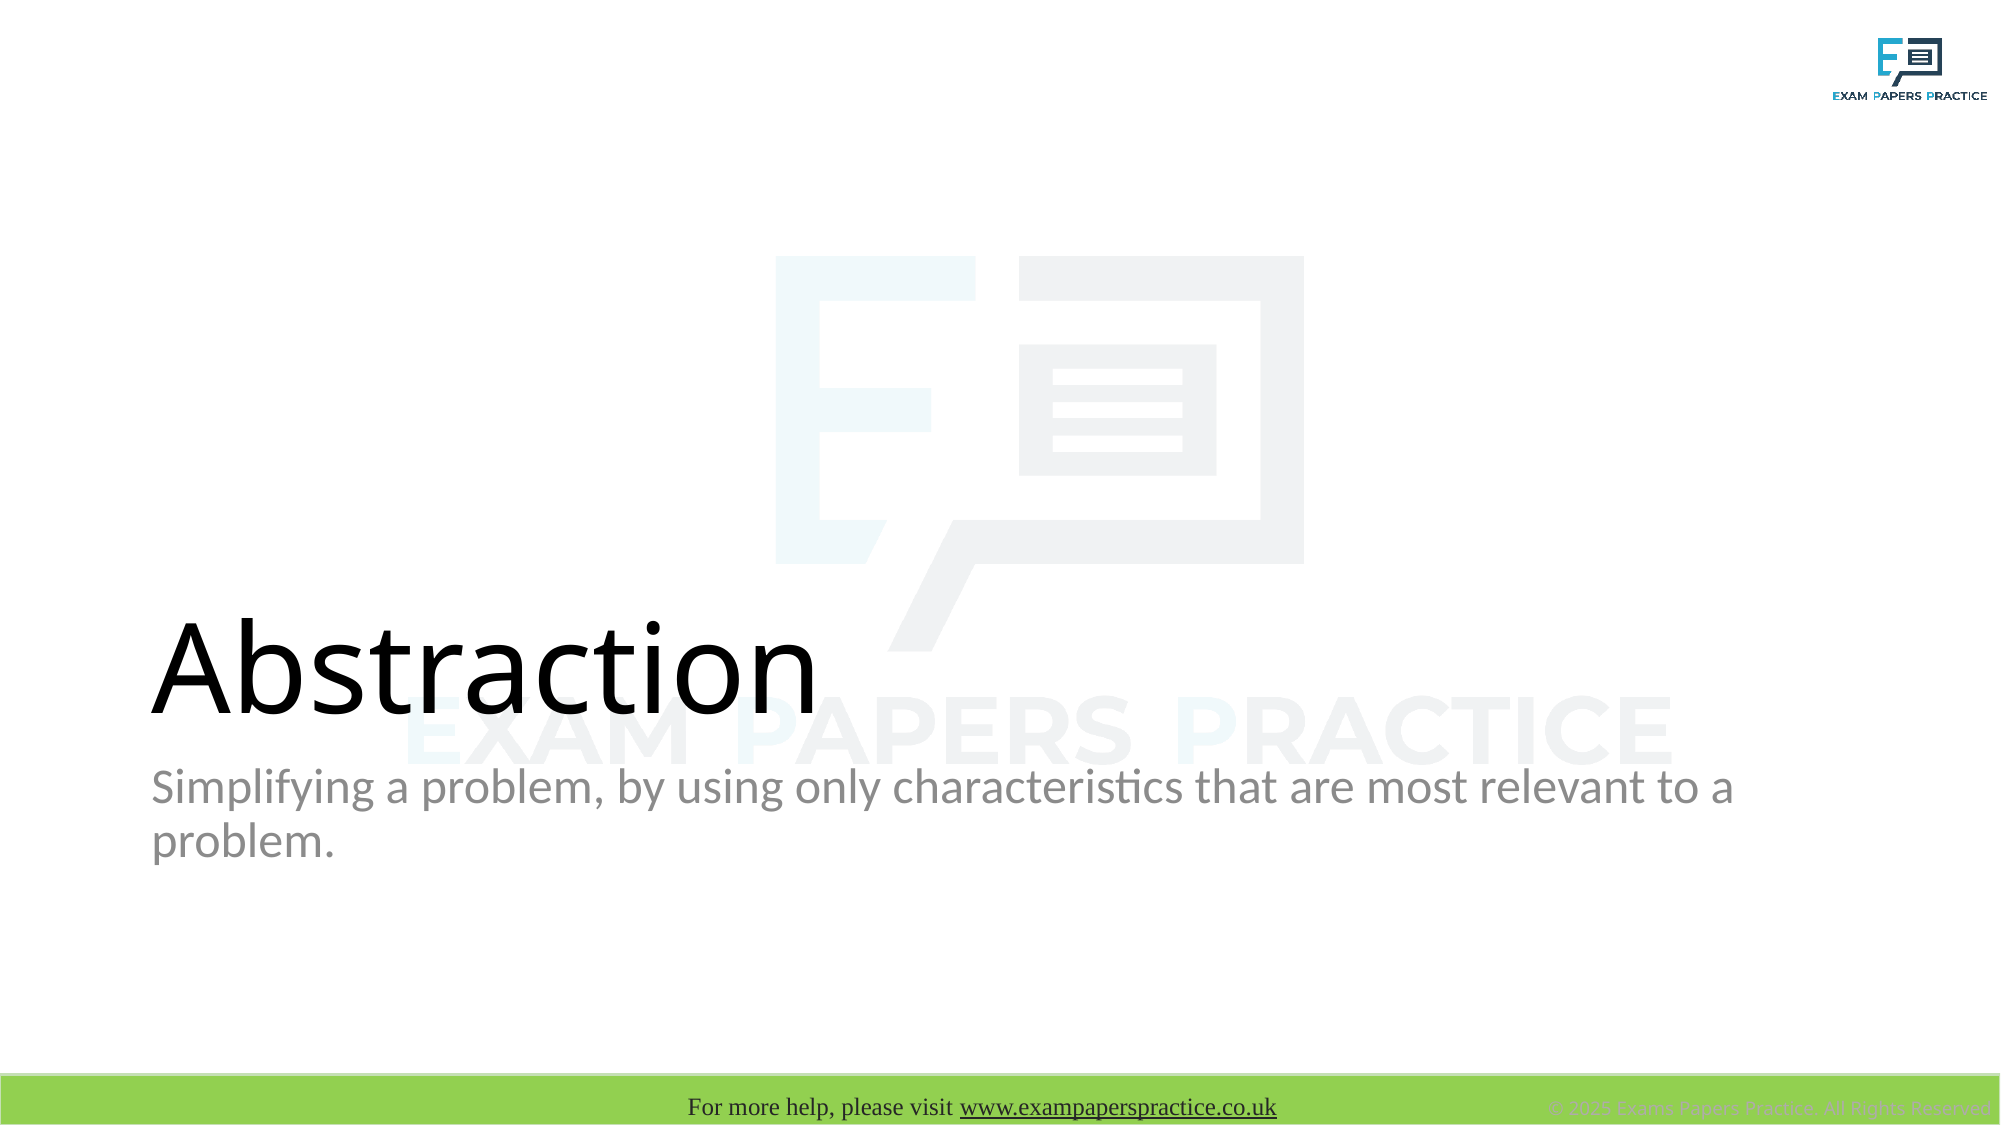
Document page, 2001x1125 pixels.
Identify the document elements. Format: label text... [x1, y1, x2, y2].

title Abstraction [136, 280, 1862, 749]
list Simplifying a problem, by using only characteristics that are most relevant to a problem. [136, 752, 1862, 999]
